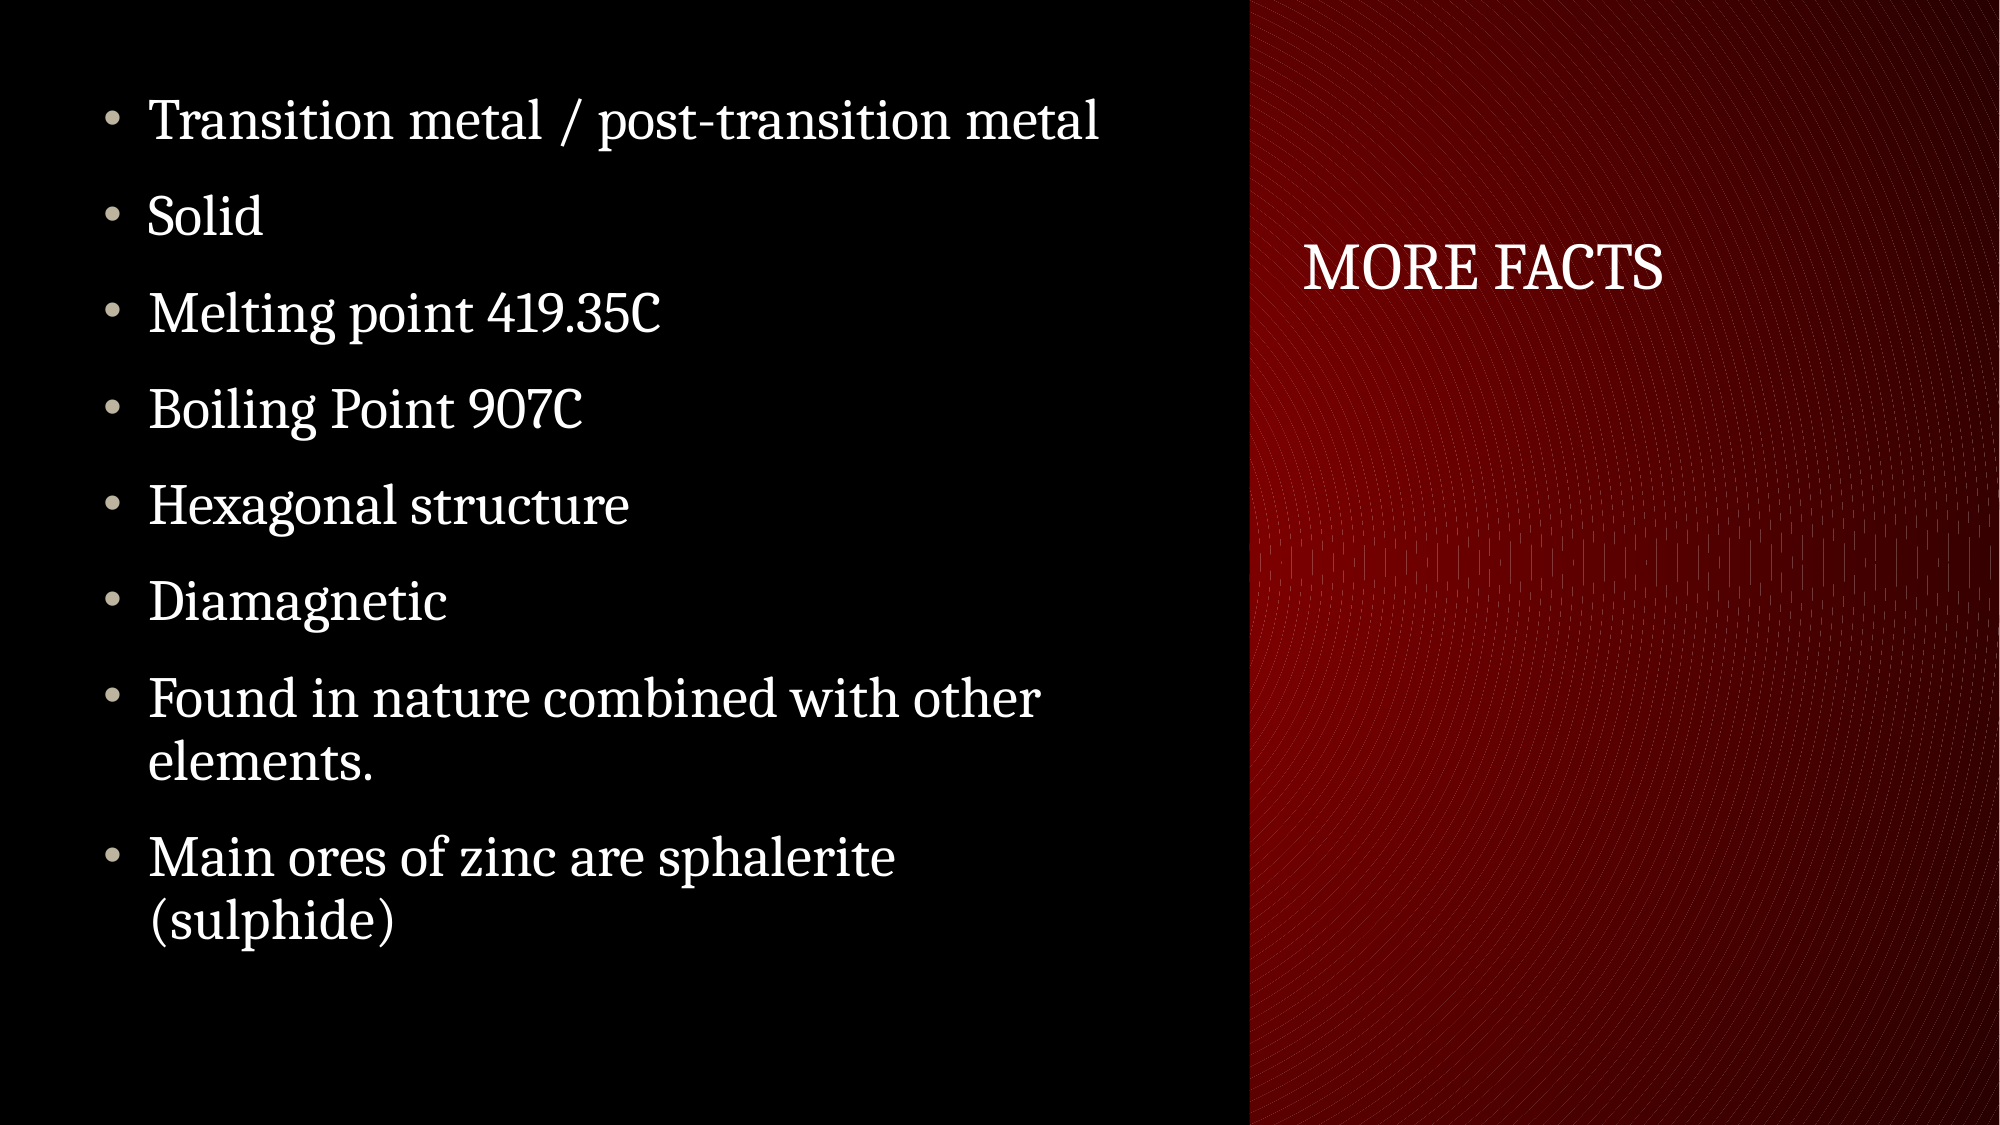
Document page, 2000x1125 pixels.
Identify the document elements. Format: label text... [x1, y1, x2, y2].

list Transition metal / post-transition metal Solid Melting point 419.35C Boiling Point 907C Hexagonal structure Diamagnetic Found in nature combined with other elements. Main ores of zinc are sphalerite (sulphide) [83, 79, 1167, 1038]
title More facts [1282, 79, 1933, 313]
